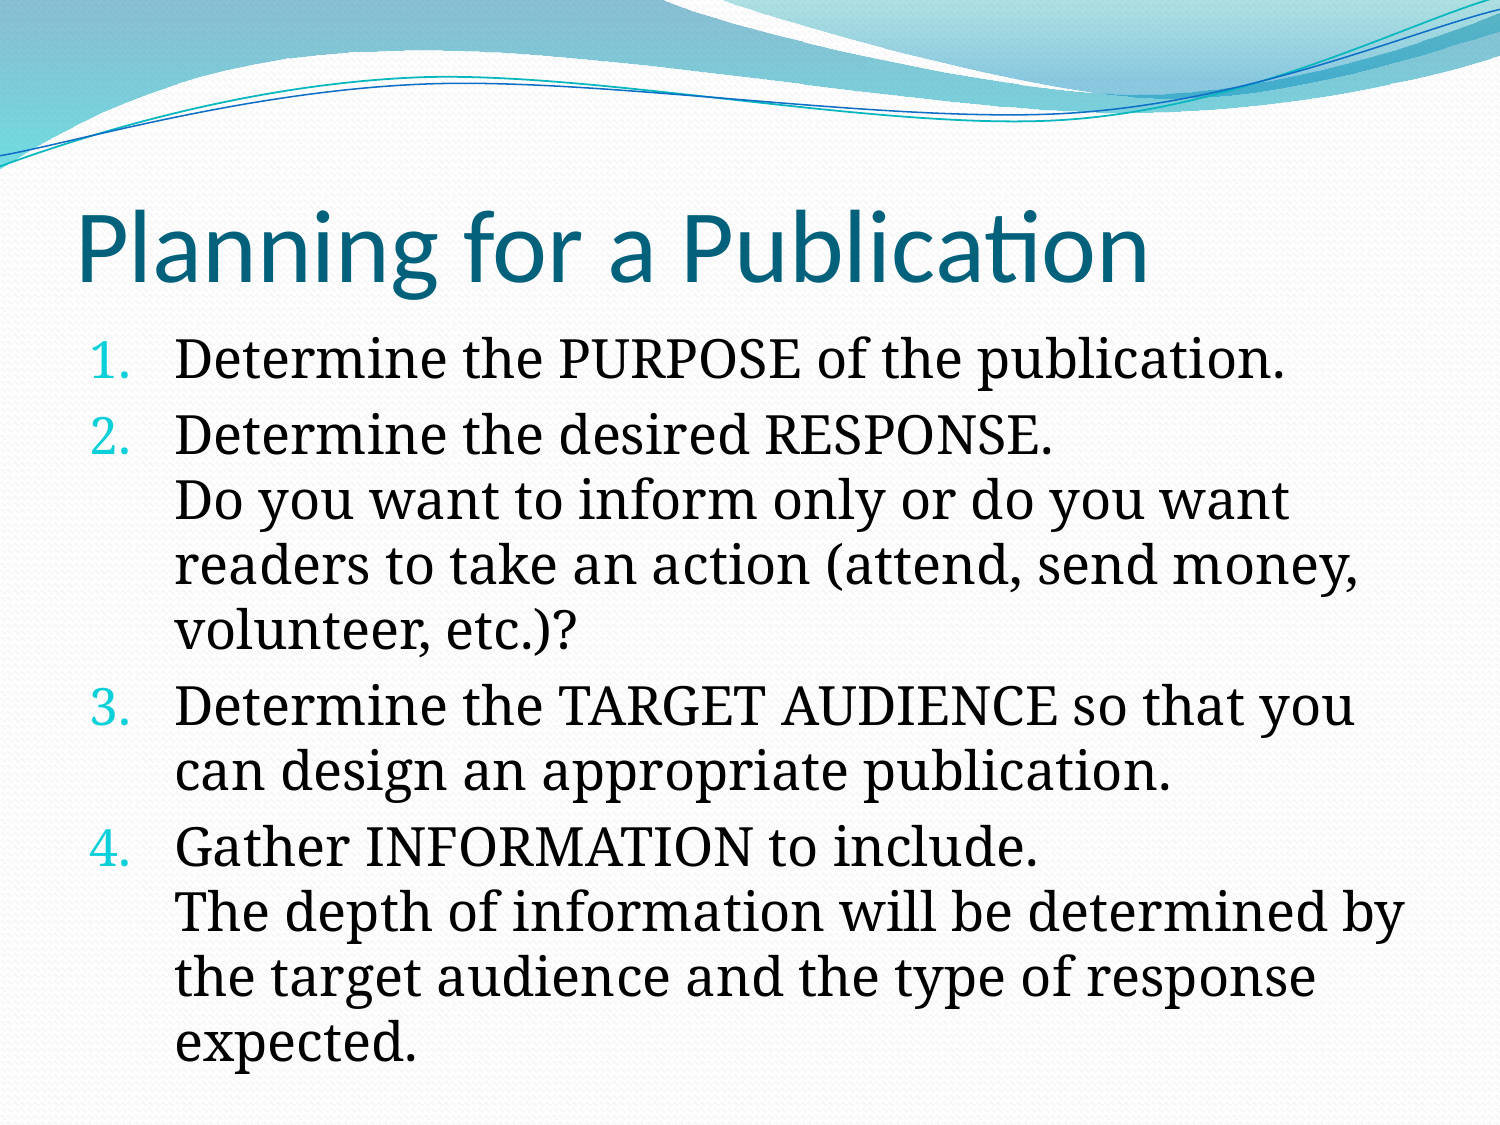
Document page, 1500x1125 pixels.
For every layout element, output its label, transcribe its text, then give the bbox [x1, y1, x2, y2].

title Planning for a Publication [75, 115, 1425, 303]
list Determine the PURPOSE of the publication. Determine the desired RESPONSE. Do you want to inform only or do you want readers to take an action (attend, send money, volunteer, etc.)? Determine the TARGET AUDIENCE so that you can design an appropriate publication. Gather INFORMATION to include. The depth of information will be determined by the target audience and the type of response expected. [75, 317, 1425, 1038]
